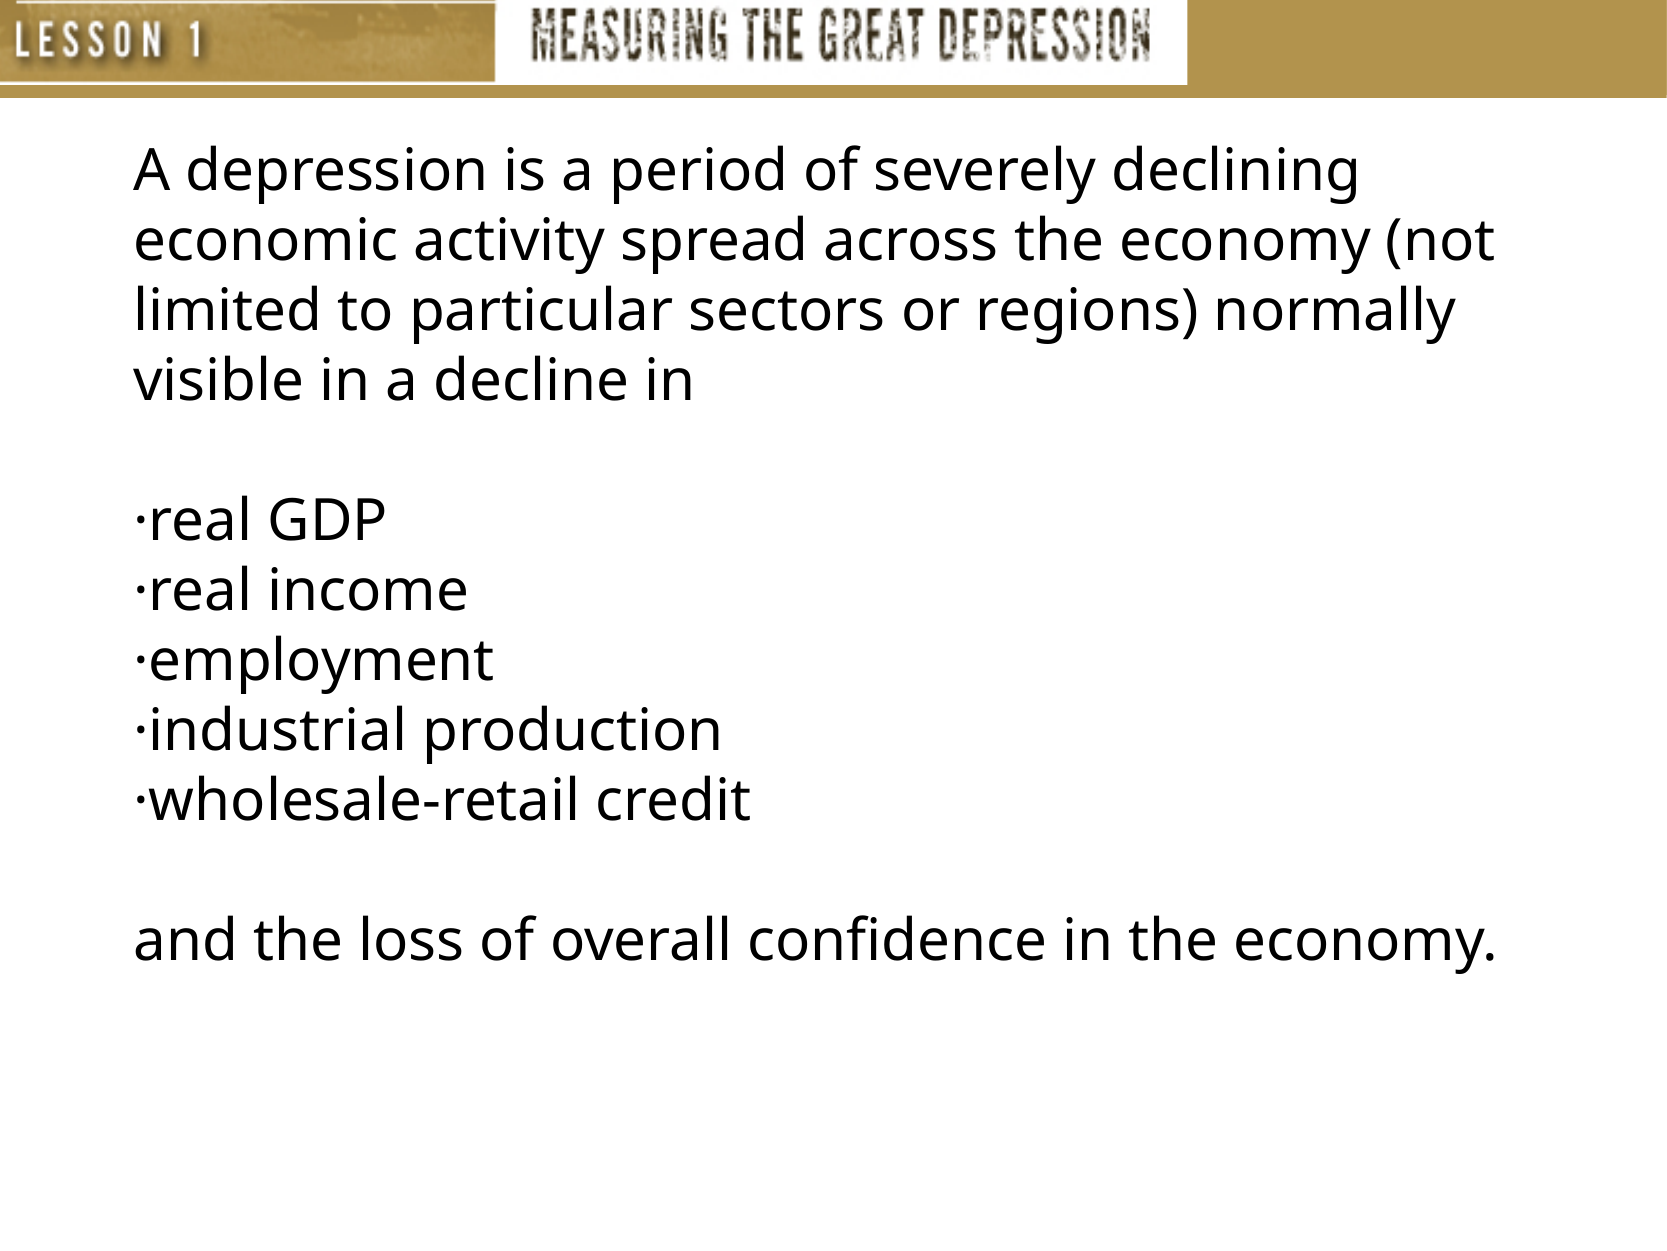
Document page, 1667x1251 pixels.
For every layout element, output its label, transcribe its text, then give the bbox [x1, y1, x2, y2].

text_box A depression is a period of severely declining economic activity spread across the economy (not limited to particular sectors or regions) normally visible in a decline in ·real GDP ·real income ·employment ·industrial production ·wholesale-retail credit and the loss of overall confidence in the economy. [118, 124, 1553, 980]
picture [0, 0, 1188, 85]
